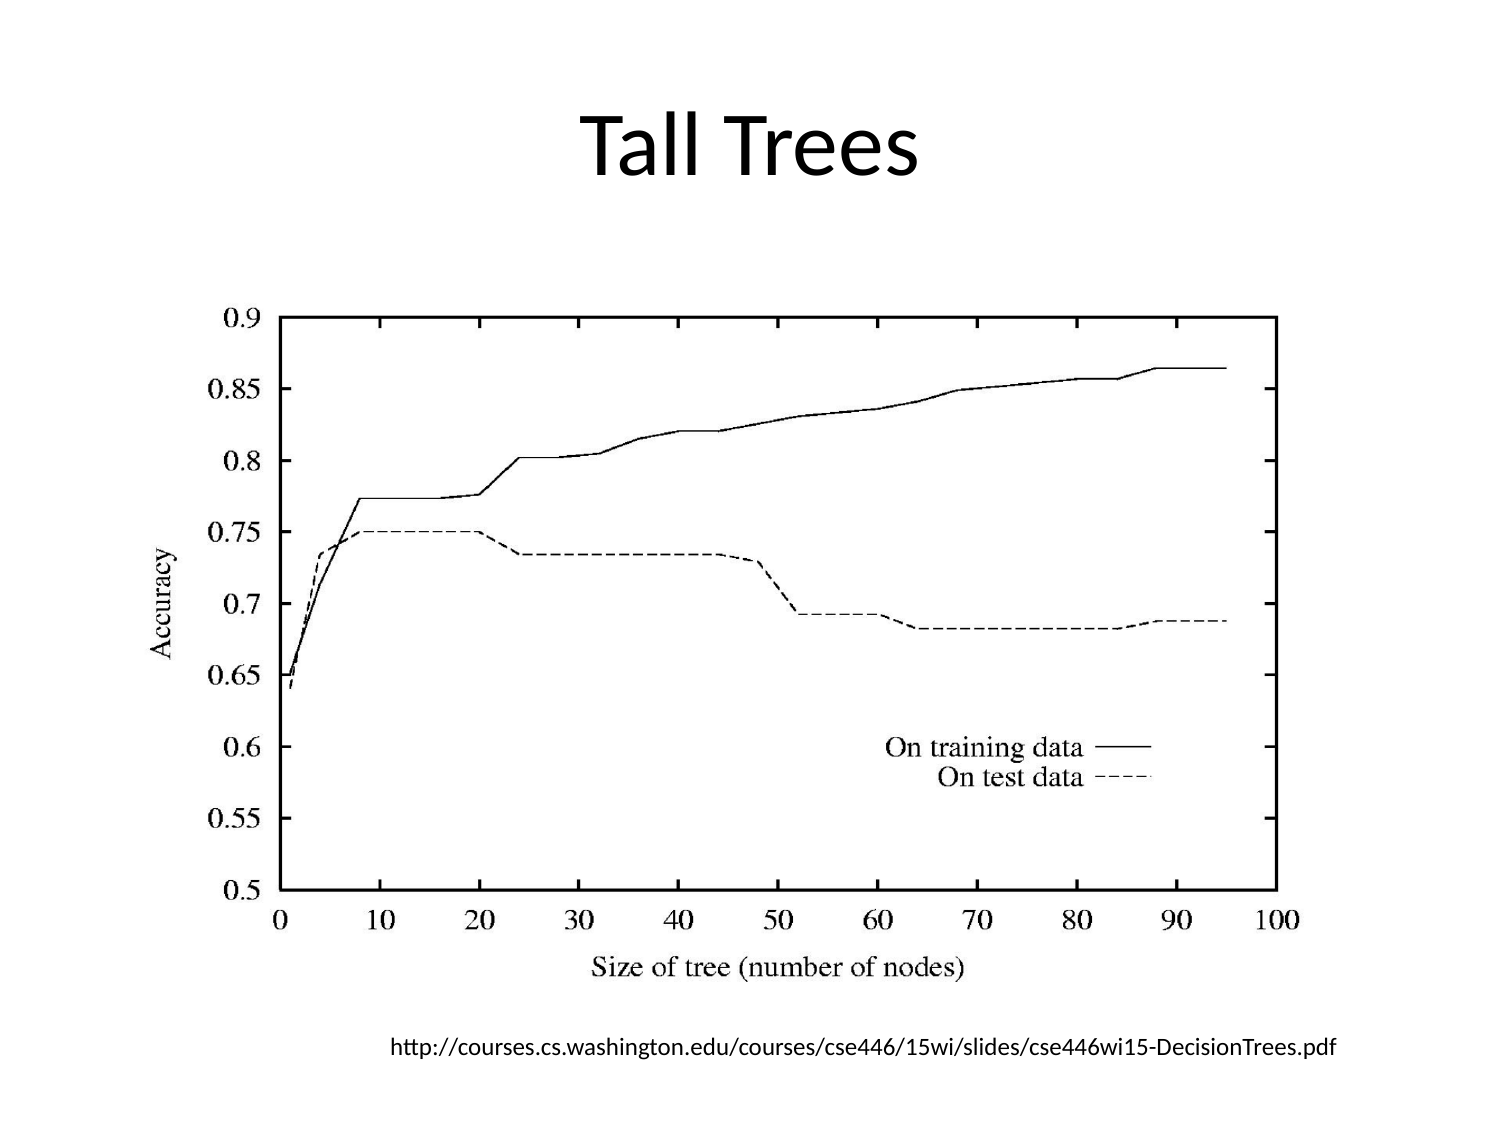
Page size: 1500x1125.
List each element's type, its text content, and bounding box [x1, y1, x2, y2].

title Tall Trees [75, 45, 1425, 233]
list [74, 262, 1426, 1006]
text_box http://courses.cs.washington.edu/courses/cse446/15wi/slides/cse446wi15-DecisionTrees.pdf [375, 1023, 1360, 1068]
